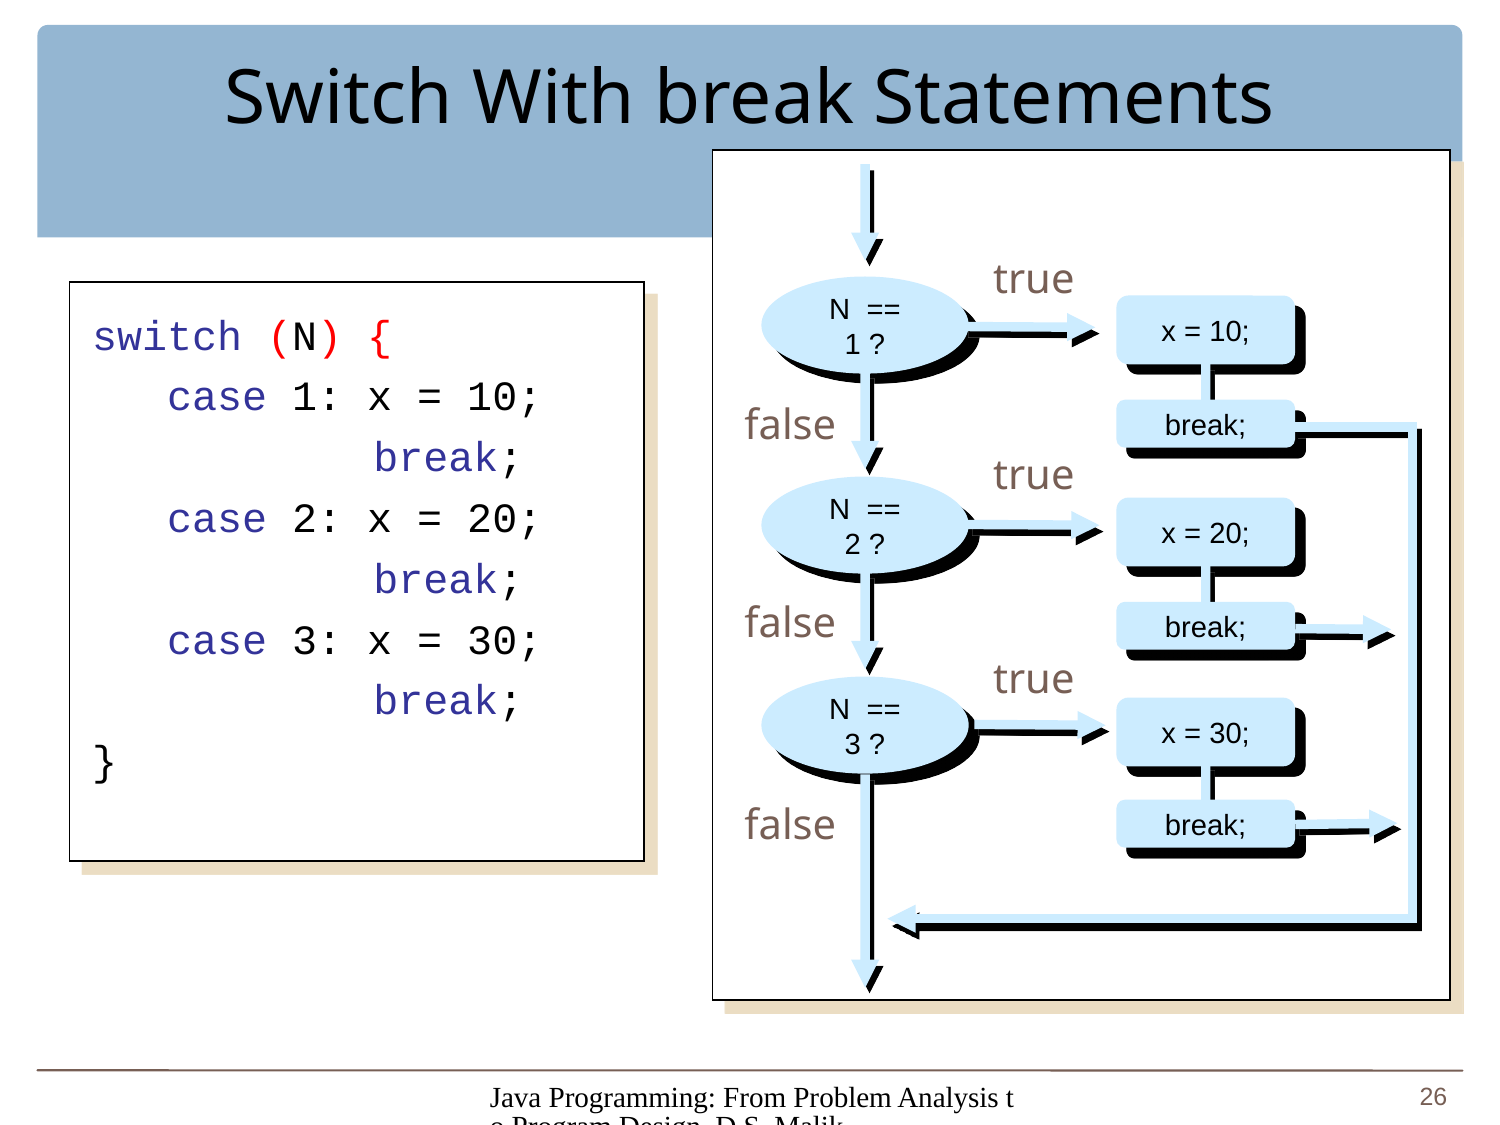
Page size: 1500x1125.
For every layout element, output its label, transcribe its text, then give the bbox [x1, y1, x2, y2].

text_box [712, 149, 1450, 1000]
slide_number 26 [1112, 1069, 1463, 1123]
title Switch With break Statements [49, 44, 1451, 233]
footer Java Programming: From Problem Analysis to Program Design, D.S. Malik [474, 1069, 1038, 1123]
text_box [732, 163, 1413, 988]
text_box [69, 281, 645, 862]
